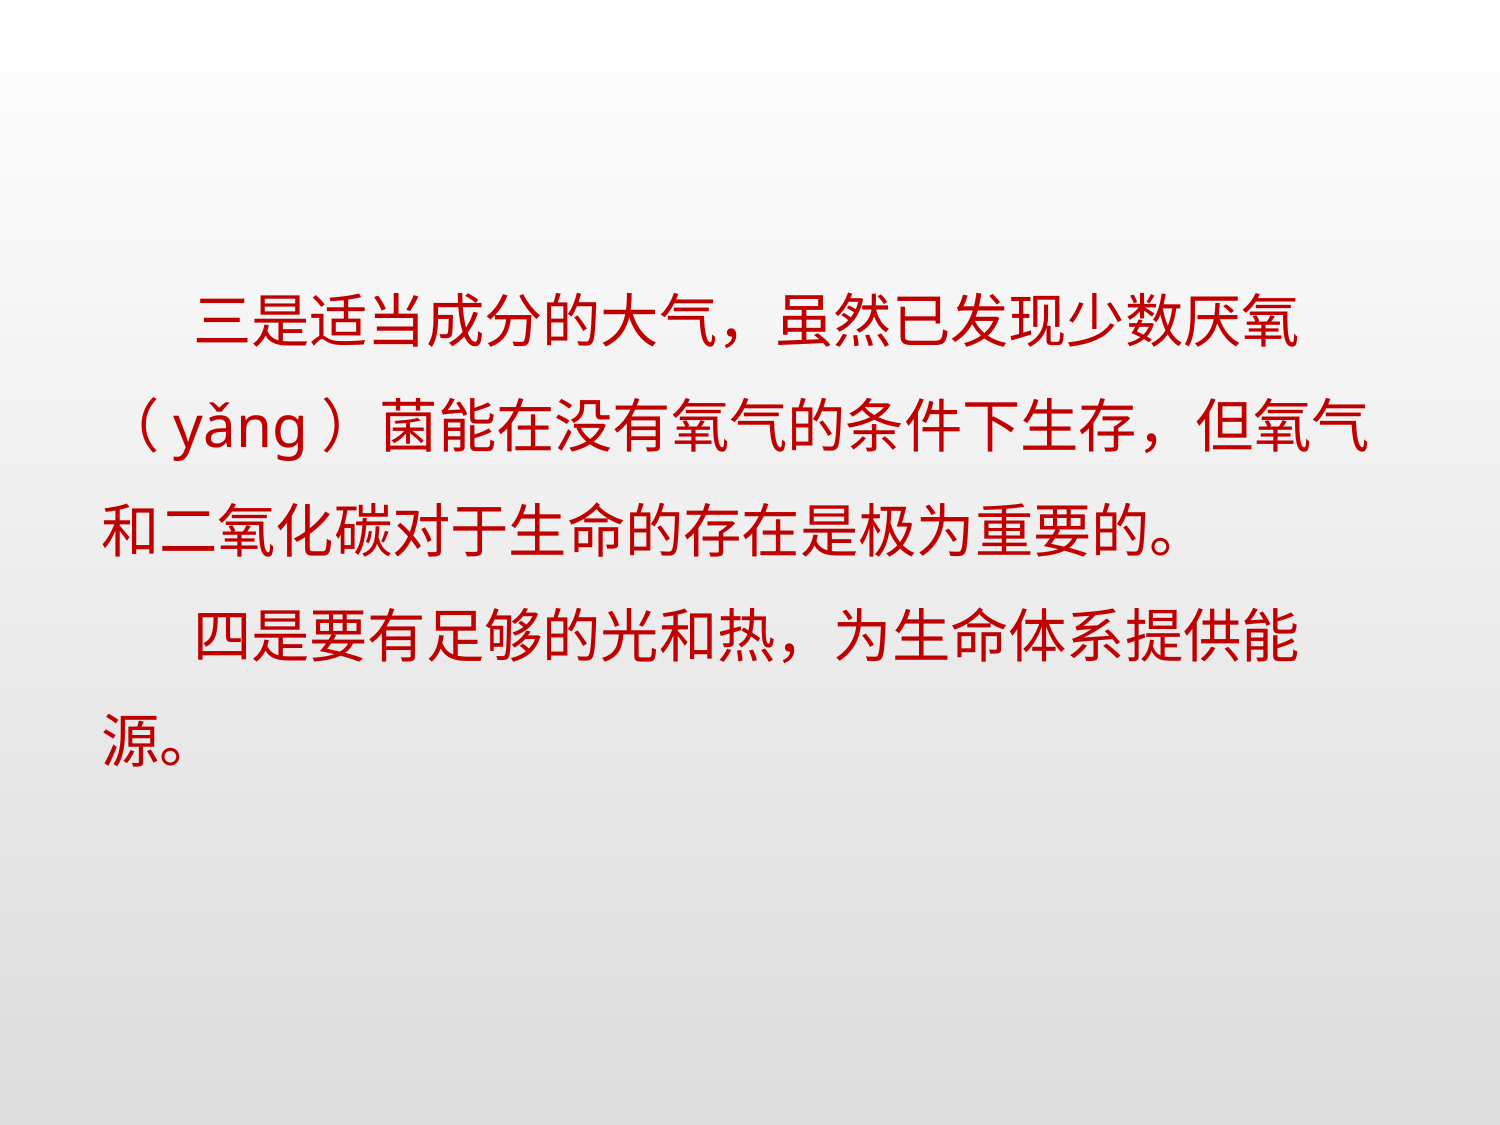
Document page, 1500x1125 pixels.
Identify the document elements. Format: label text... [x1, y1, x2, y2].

text_box 三是适当成分的大气，虽然已发现少数厌氧（yǎnɡ）菌能在没有氧气的条件下生存，但氧气和二氧化碳对于生命的存在是极为重要的。 四是要有足够的光和热，为生命体系提供能源。 [86, 242, 1415, 782]
